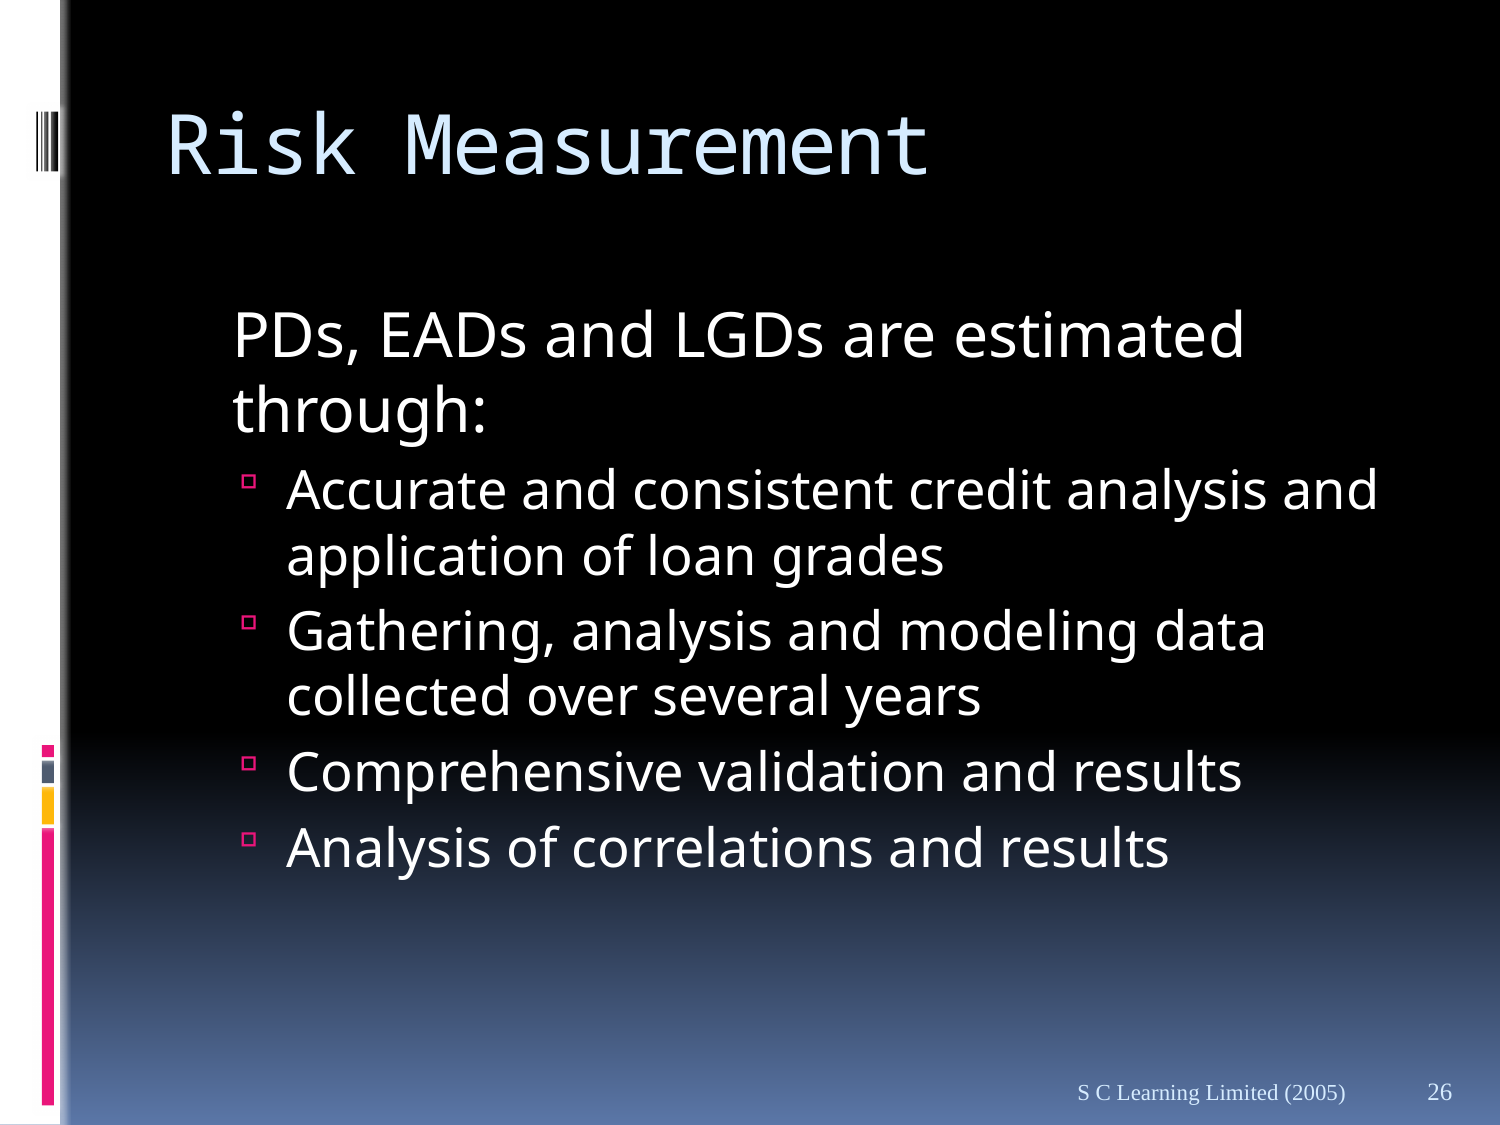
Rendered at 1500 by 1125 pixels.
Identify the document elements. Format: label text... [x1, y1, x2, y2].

title Risk Measurement [150, 83, 1425, 234]
list PDs, EADs and LGDs are estimated through: Accurate and consistent credit analysis and application of loan grades Gathering, analysis and modeling data collected over several years Comprehensive validation and results Analysis of correlations and results [150, 287, 1425, 930]
slide_number S C Learning Limited (2005) [1062, 1052, 1412, 1113]
slide_number 26 [1412, 1052, 1488, 1113]
